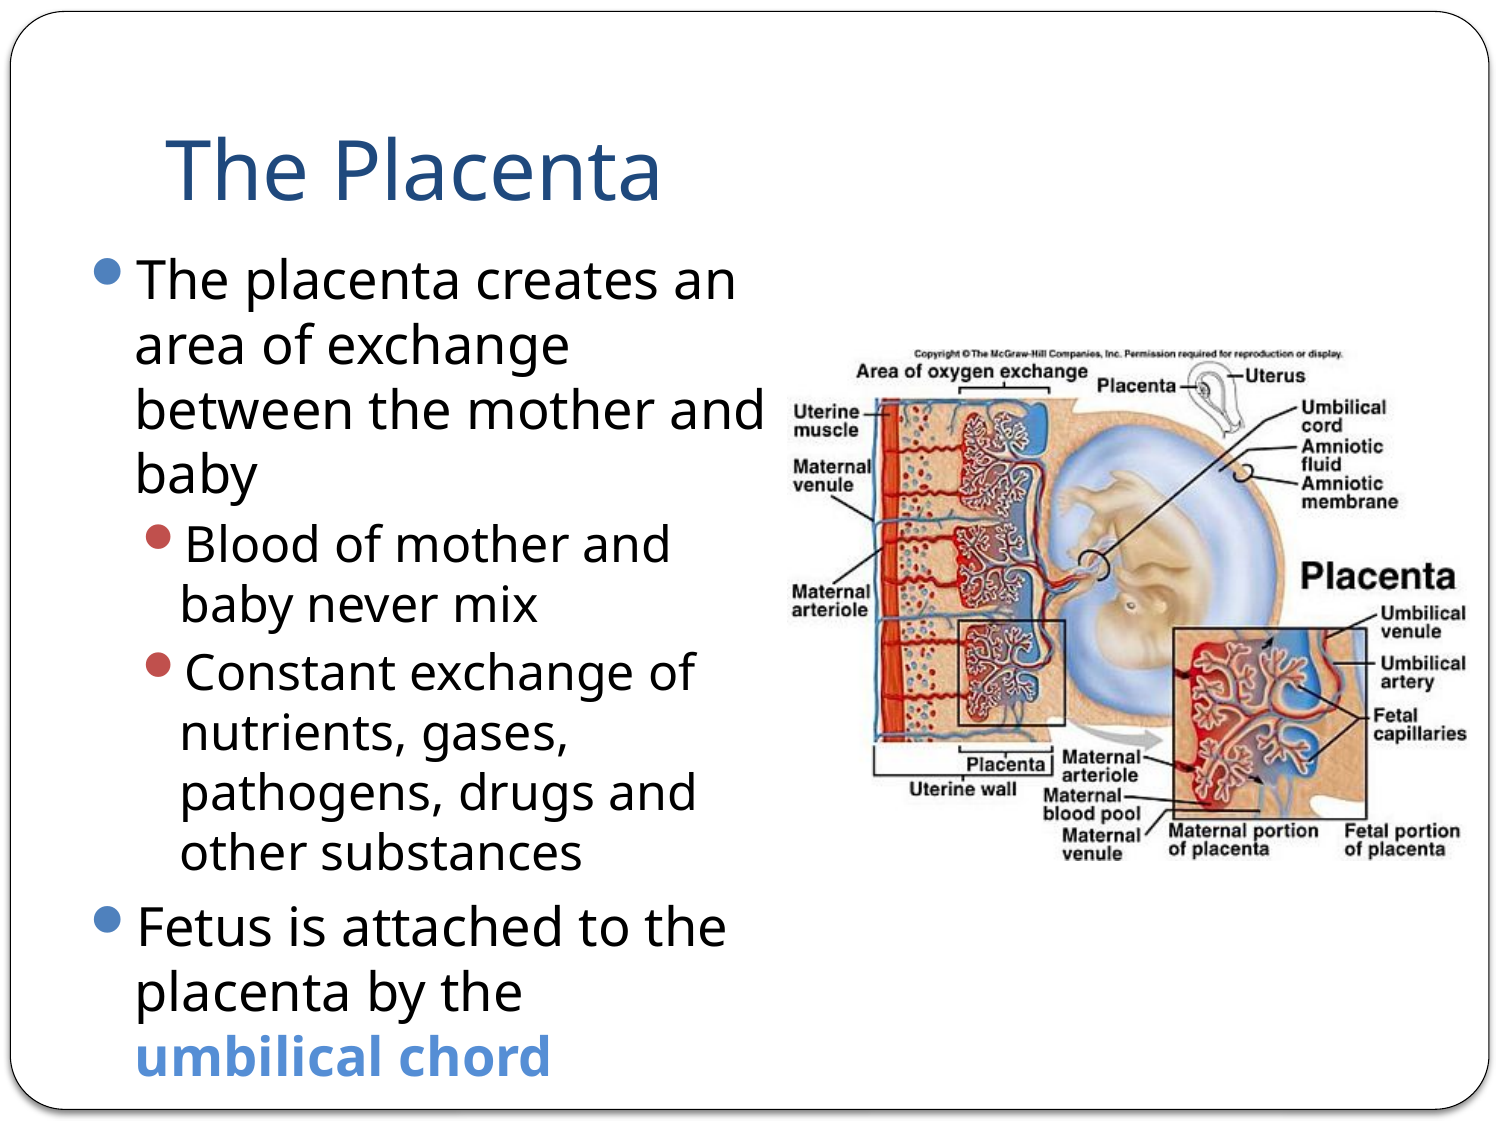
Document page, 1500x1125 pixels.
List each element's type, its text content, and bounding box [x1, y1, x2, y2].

title The Placenta [150, 45, 1425, 233]
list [787, 349, 1470, 861]
list The placenta creates an area of exchange between the mother and baby Blood of mother and baby never mix Constant exchange of nutrients, gases, pathogens, drugs and other substances Fetus is attached to the placenta by the umbilical chord [75, 237, 800, 988]
